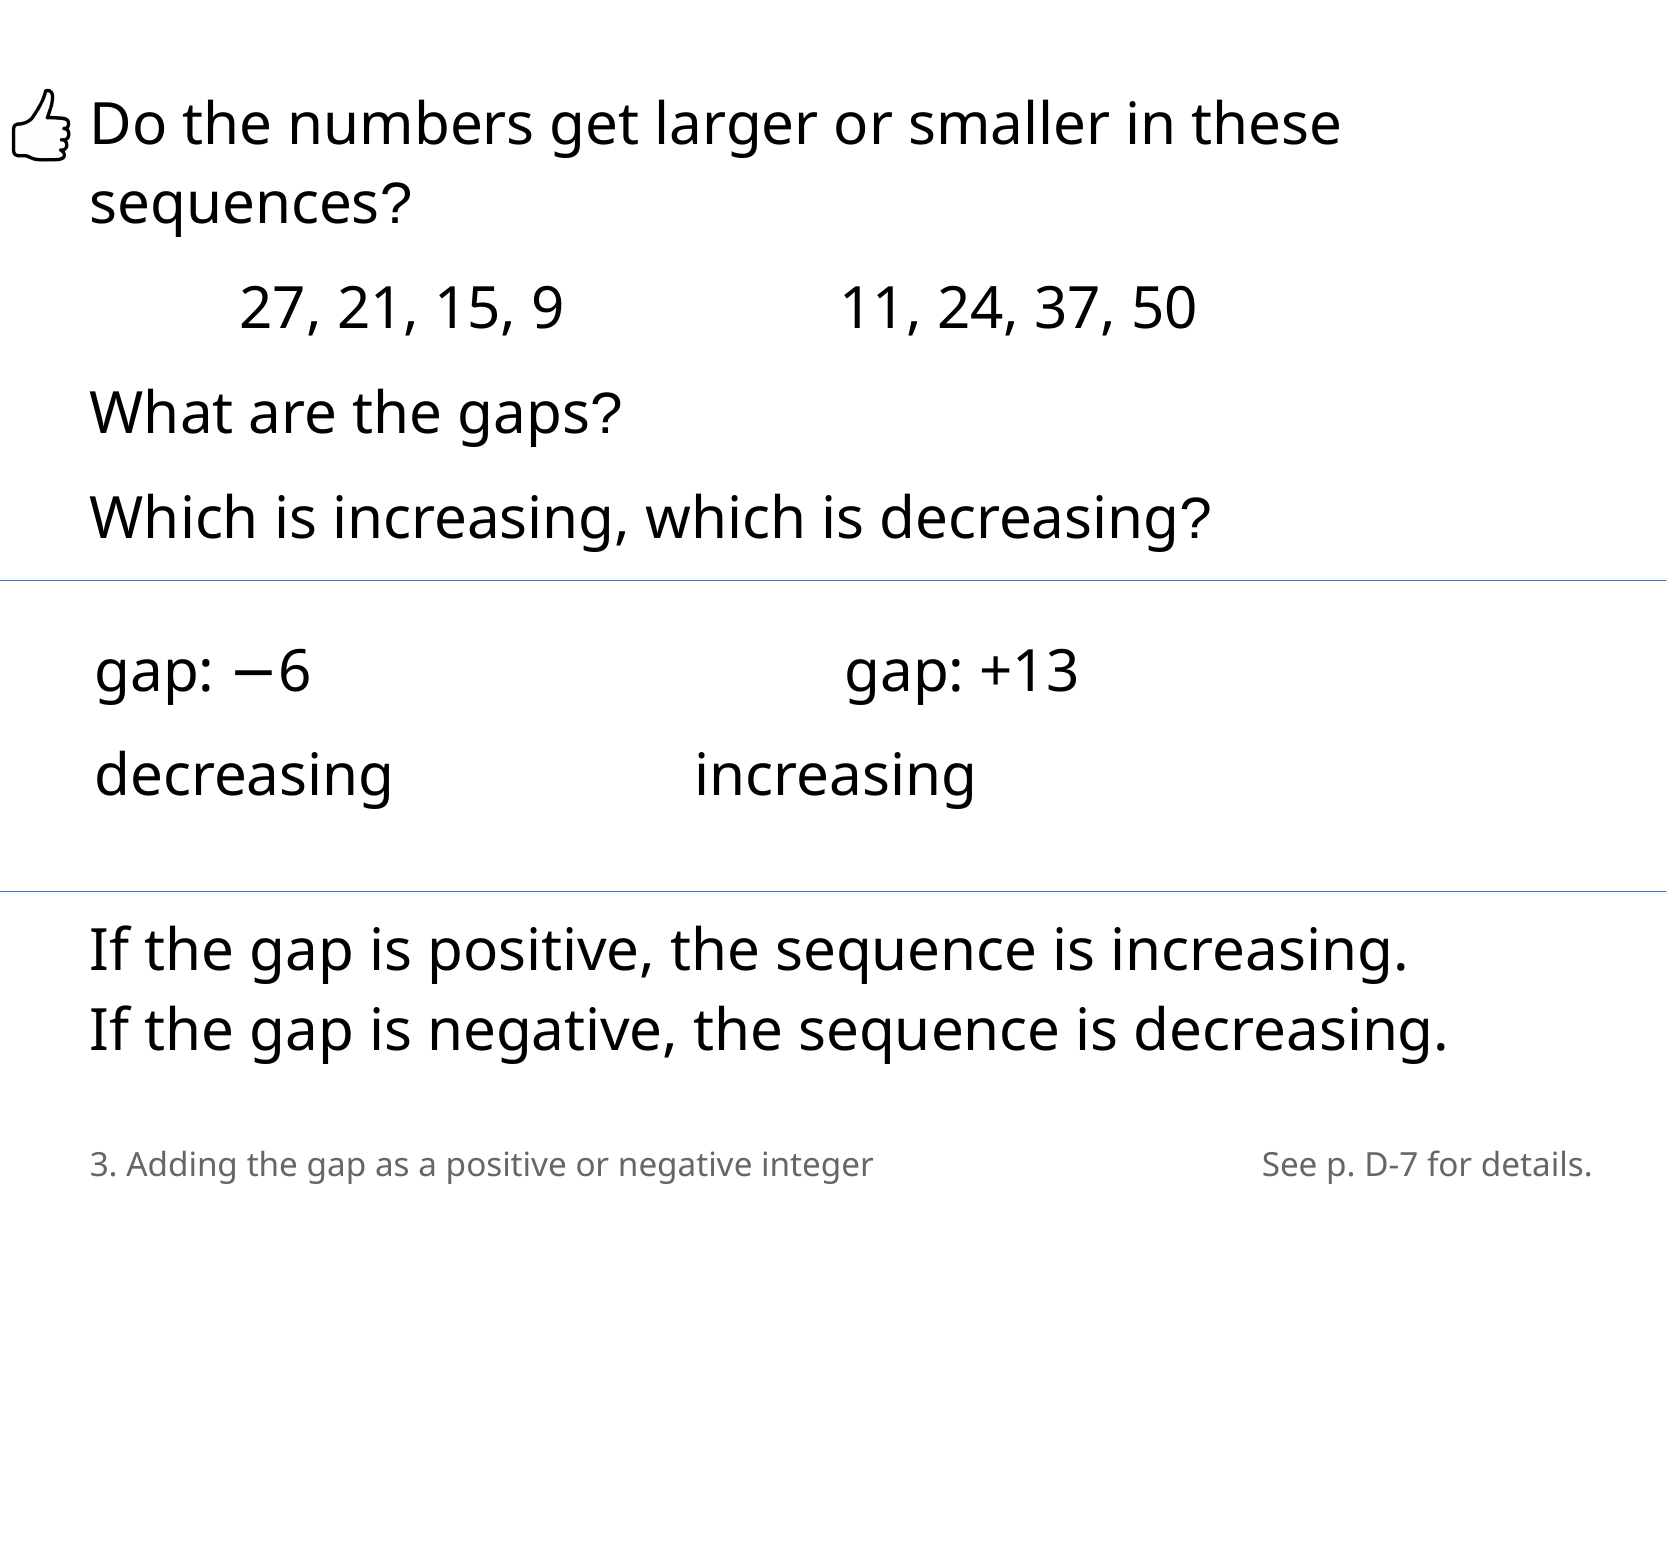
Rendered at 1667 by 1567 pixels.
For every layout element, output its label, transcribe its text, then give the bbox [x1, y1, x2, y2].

picture [10, 87, 72, 163]
text_box gap: −6 gap: +13 decreasing increasing [79, 615, 1542, 815]
text_box If the gap is positive, the sequence is increasing. ​If the gap is negative, the sequence is decreasing. [75, 895, 1608, 1070]
text_box 3. Adding the gap as a positive or negative integer [74, 1135, 997, 1190]
text_box See p. D-7 for details. [1051, 1135, 1608, 1190]
text_box Do the numbers get larger or smaller in these sequences? 27, 21, 15, 9 11, 24, 37, 50 What are the gaps? Which is increasing, which is decreasing? [74, 68, 1659, 558]
